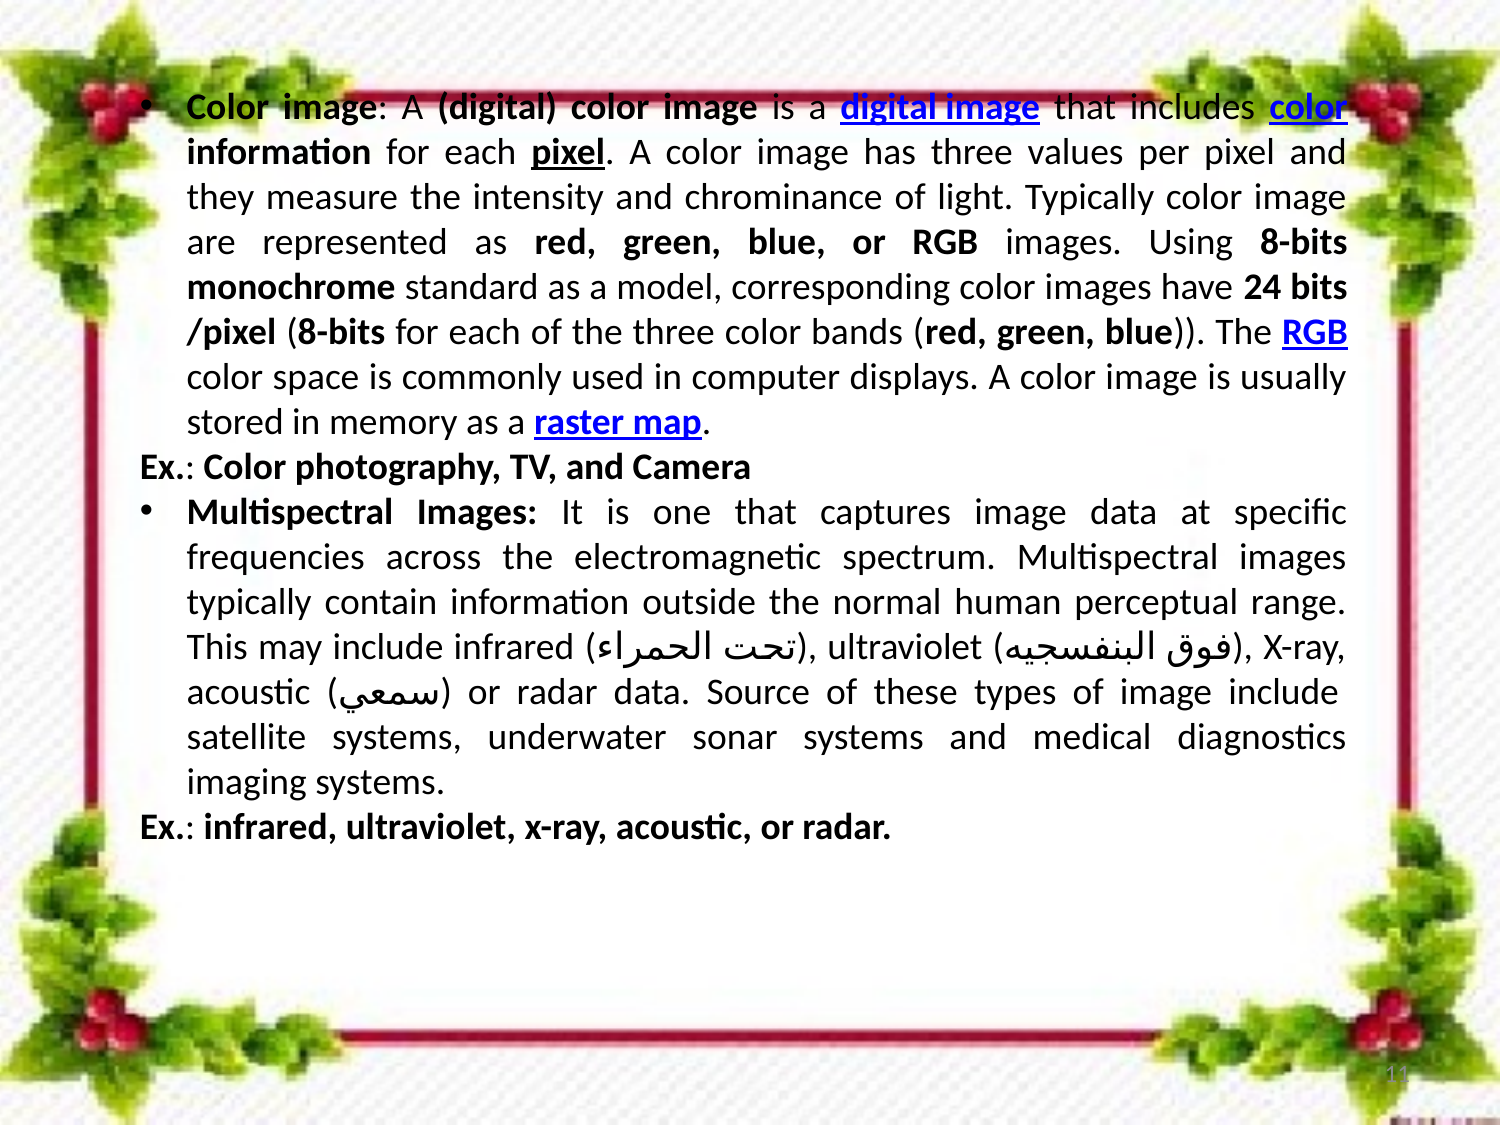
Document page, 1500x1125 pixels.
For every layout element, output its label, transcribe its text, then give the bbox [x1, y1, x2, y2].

text_box Color image: A (digital) color image is a digital image that includes color information for each pixel. A color image has three values per pixel and they measure the intensity and chrominance of light. Typically color image are represented as red, green, blue, or RGB images. Using 8-bits monochrome standard as a model, corresponding color images have 24 bits /pixel (8-bits for each of the three color bands (red, green, blue)). The RGB color space is commonly used in computer displays. A color image is usually stored in memory as a raster map. Ex.: Color photography, TV, and Camera Multispectral Images: It is one that captures image data at specific frequencies across the electromagnetic spectrum. Multispectral images typically contain information outside the normal human perceptual range. This may include infrared (تحت الحمراء), ultraviolet (فوق البنفسجيه), X-ray, acoustic (سمعي) or radar data. Source of these types of image include satellite systems, underwater sonar systems and medical diagnostics imaging systems. Ex.: infrared, ultraviolet, x-ray, acoustic, or radar. [125, 74, 1363, 855]
slide_number 11 [1074, 1042, 1425, 1103]
picture [0, 0, 1500, 1125]
